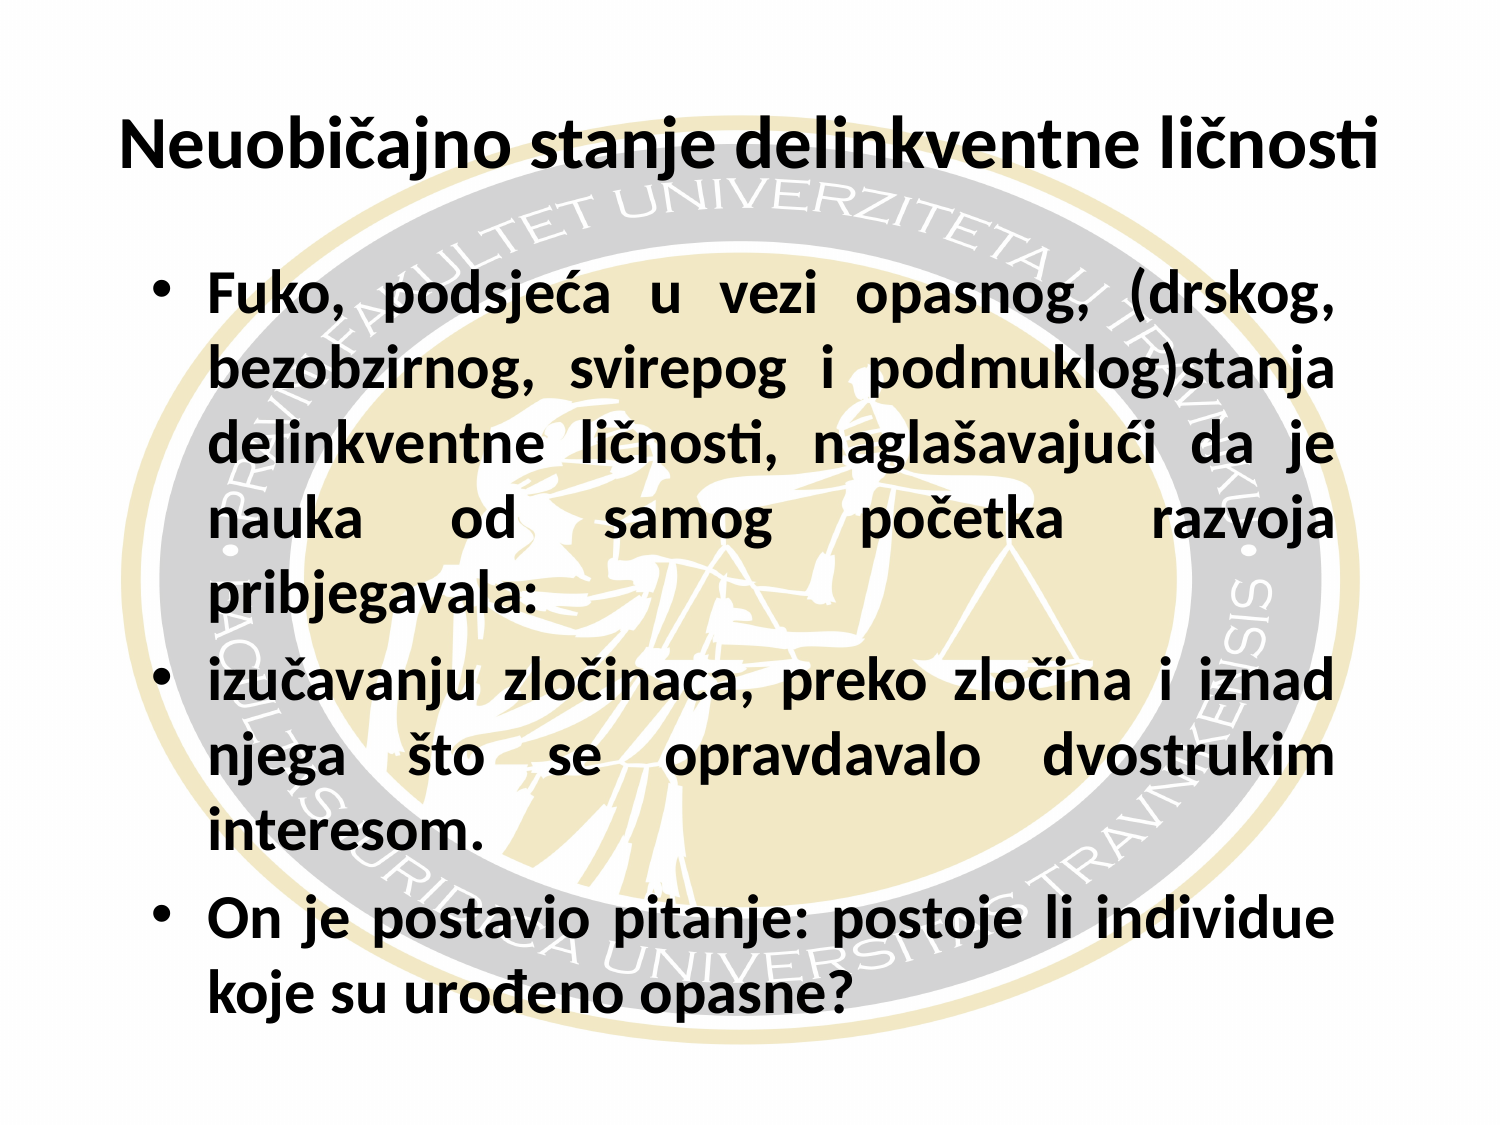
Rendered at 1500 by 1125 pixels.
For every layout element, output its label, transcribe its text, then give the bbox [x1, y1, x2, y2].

title Neuobičajno stanje delinkventne ličnosti [75, 45, 1425, 233]
list Fuko, podsjeća u vezi opasnog, (drskog, bezobzirnog, svirepog i podmuklog)stanja delinkventne ličnosti, naglašavajući da je nauka od samog početka razvoja pribjegavala: izučavanju zločinaca, preko zločina i iznad njega što se opravdavalo dvostrukim interesom. On je postavio pitanje: postoje li individue koje su urođeno opasne? [135, 243, 1353, 1005]
